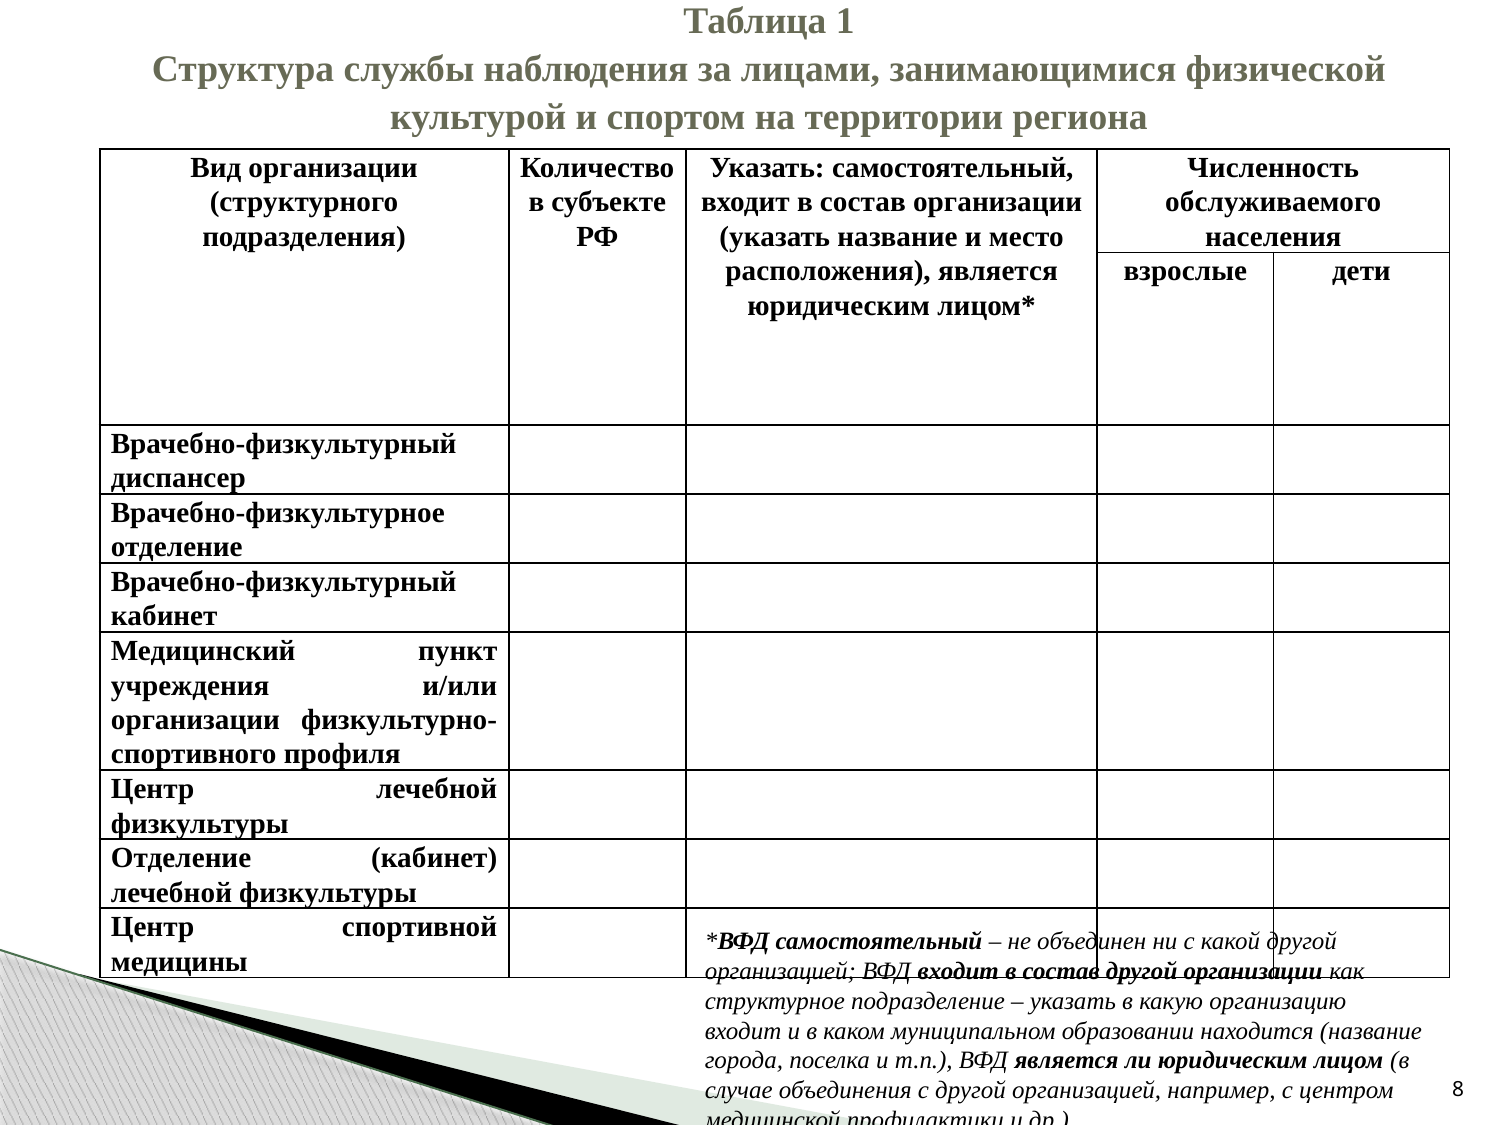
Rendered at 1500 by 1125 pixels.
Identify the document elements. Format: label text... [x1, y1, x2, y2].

table_cell Отделение (кабинет) лечебной физкультуры [101, 840, 508, 907]
table_cell [510, 495, 685, 562]
table_cell [510, 426, 685, 493]
table_cell [1098, 771, 1273, 838]
table_cell [1098, 633, 1273, 769]
table_header Численность обслуживаемого населения [1098, 150, 1449, 252]
table_cell [1098, 564, 1273, 631]
table_cell [1274, 840, 1449, 907]
table_cell [1274, 633, 1449, 769]
table_cell Центр лечебной физкультуры [101, 771, 508, 838]
table_cell [1274, 426, 1449, 493]
table_cell [1098, 426, 1273, 493]
table_cell Центр спортивной медицины [101, 909, 508, 977]
table_cell дети [1274, 253, 1449, 424]
table_cell [687, 495, 1096, 562]
table_cell [1274, 909, 1449, 977]
table_cell Врачебно-физкультурный диспансер [101, 426, 508, 493]
table_cell [687, 909, 1096, 977]
table_cell [1098, 495, 1273, 562]
table_header Количество в субъекте РФ [510, 161, 685, 424]
table_cell [510, 564, 685, 631]
table_cell [510, 771, 685, 838]
table_cell [1274, 564, 1449, 631]
text_box *ВФД самостоятельный – не объединен ни с какой другой организацией; ВФД входит в состав другой организации как структурное подразделение – указать в какую организацию входит и в каком муниципальном образовании находится (название города, поселка и т.п.), ВФД является ли юридическим лицом (в случае объединения с другой организацией, например, с центром медицинской профилактики и др.) [690, 916, 1441, 1125]
table_cell [1274, 495, 1449, 562]
table_cell [687, 564, 1096, 631]
table_cell [687, 426, 1096, 493]
table_header Указать: самостоятельный, входит в состав организации (указать название и место расположения), является юридическим лицом* [687, 161, 1096, 424]
table_header Вид организации (структурного подразделения) [101, 161, 508, 424]
table_cell [1274, 771, 1449, 838]
table_cell [687, 840, 1096, 907]
table_cell Врачебно-физкультурный кабинет [101, 564, 508, 631]
table_cell [510, 909, 685, 977]
table_cell [687, 771, 1096, 838]
table_cell взрослые [1098, 253, 1273, 424]
table_cell [510, 840, 685, 907]
table_cell [687, 633, 1096, 769]
table_cell Медицинский пункт учреждения и/или организации физкультурно-спортивного профиля [101, 633, 508, 769]
slide_number 8 [1441, 1051, 1479, 1112]
table_cell [1098, 840, 1273, 907]
title Таблица 1 Структура службы наблюдения за лицами, занимающимися физической культурой и спортом на территории региона [94, 19, 1445, 161]
table_cell [1098, 909, 1273, 916]
table_cell Врачебно-физкультурное отделение [101, 495, 508, 562]
table_cell [510, 633, 685, 769]
